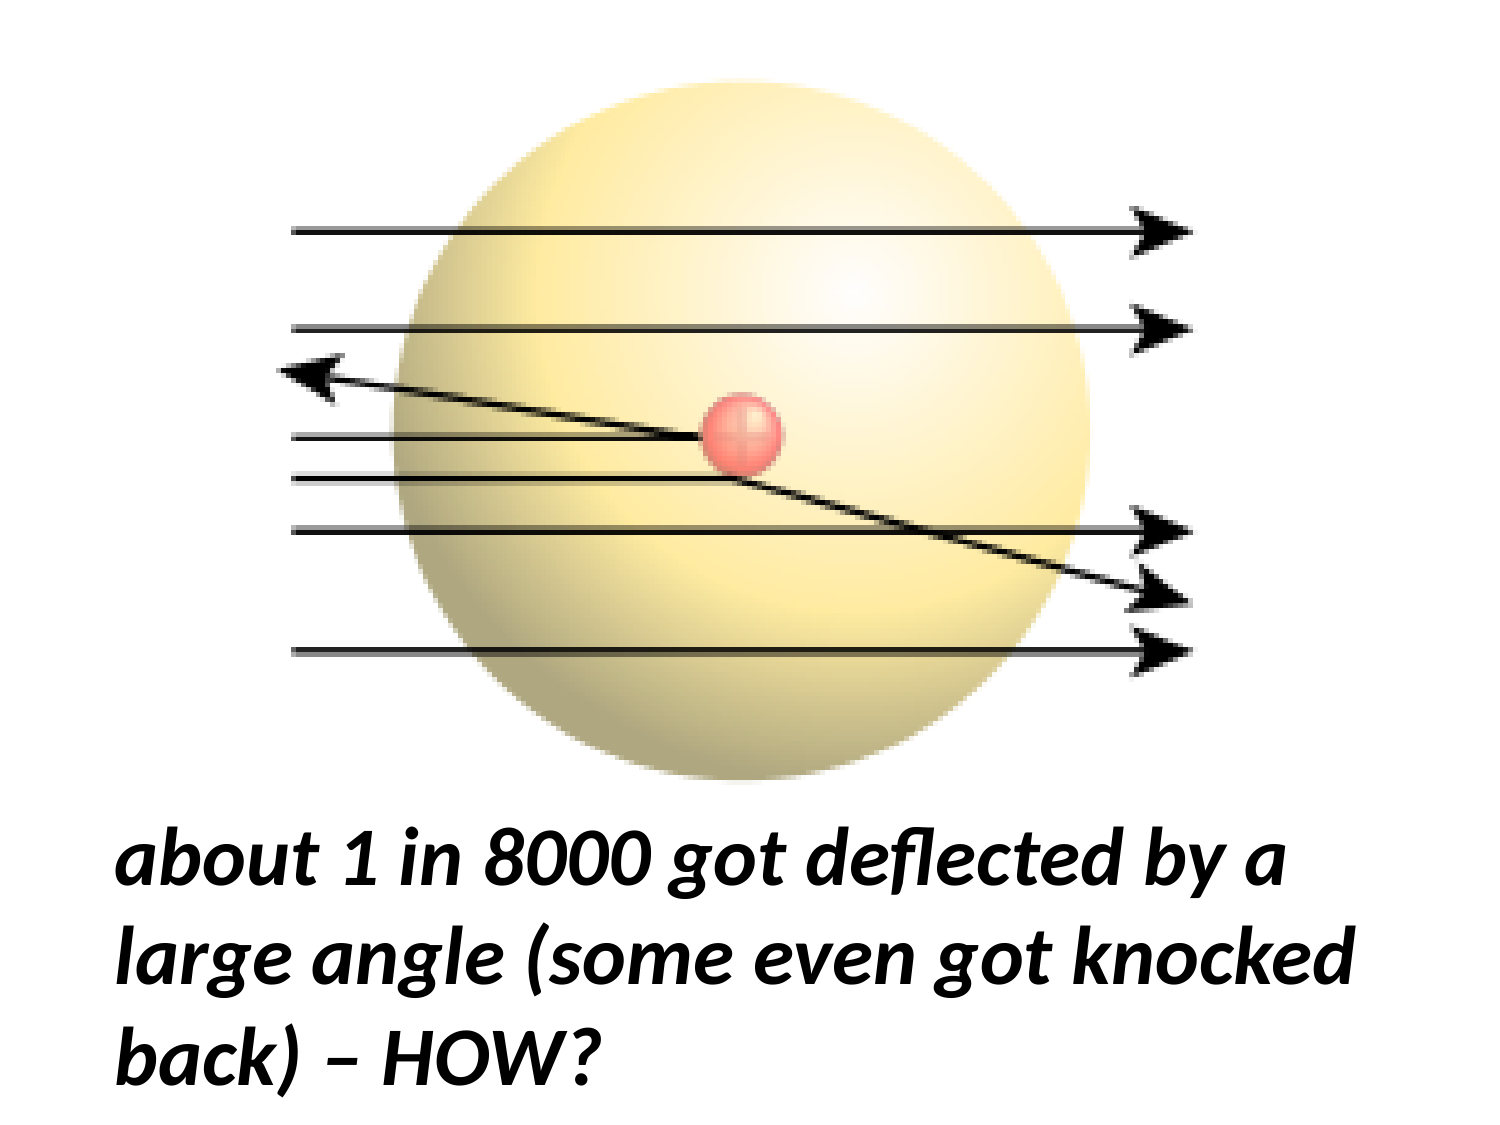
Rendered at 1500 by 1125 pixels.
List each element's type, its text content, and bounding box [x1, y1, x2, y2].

text_box about 1 in 8000 got deflected by a large angle (some even got knocked back) – HOW? [99, 794, 1413, 1110]
picture [266, 74, 1213, 801]
